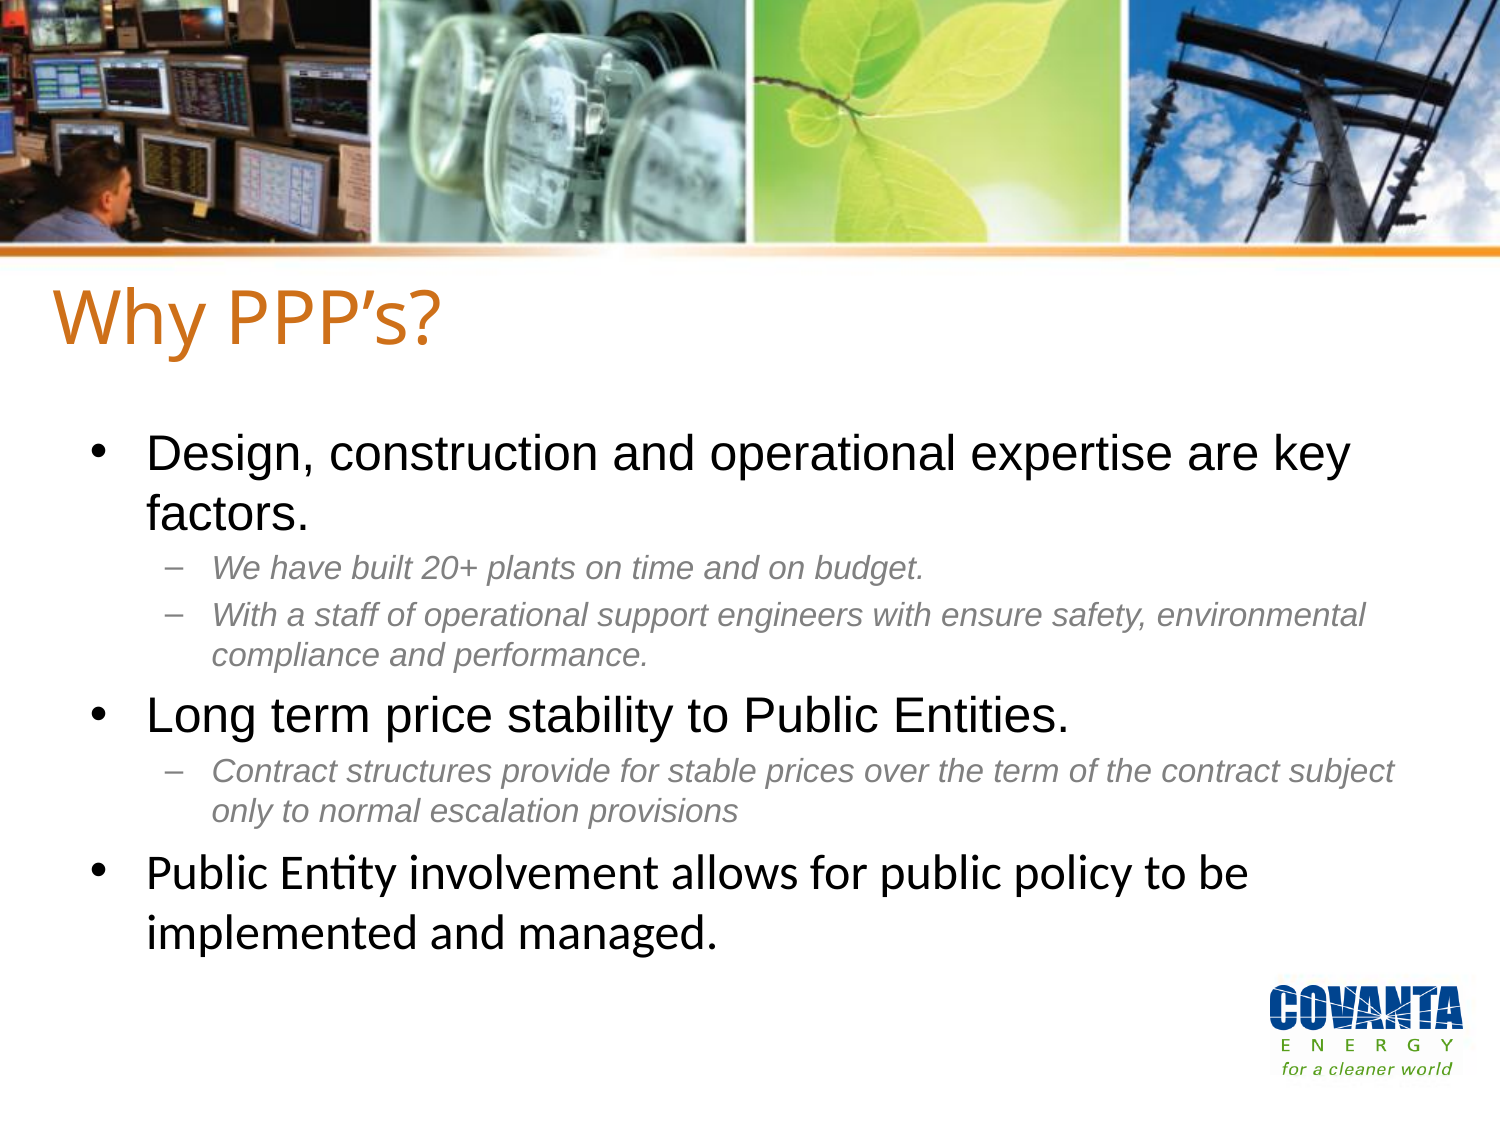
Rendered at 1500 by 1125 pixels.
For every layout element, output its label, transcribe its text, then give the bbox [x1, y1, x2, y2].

picture [0, 0, 1500, 1125]
title Why PPP’s? [37, 262, 1388, 400]
list Design, construction and operational expertise are key factors. We have built 20+ plants on time and on budget. With a staff of operational support engineers with ensure safety, environmental compliance and performance. Long term price stability to Public Entities. Contract structures provide for stable prices over the term of the contract subject only to normal escalation provisions Public Entity involvement allows for public policy to be implemented and managed. [75, 412, 1425, 1125]
